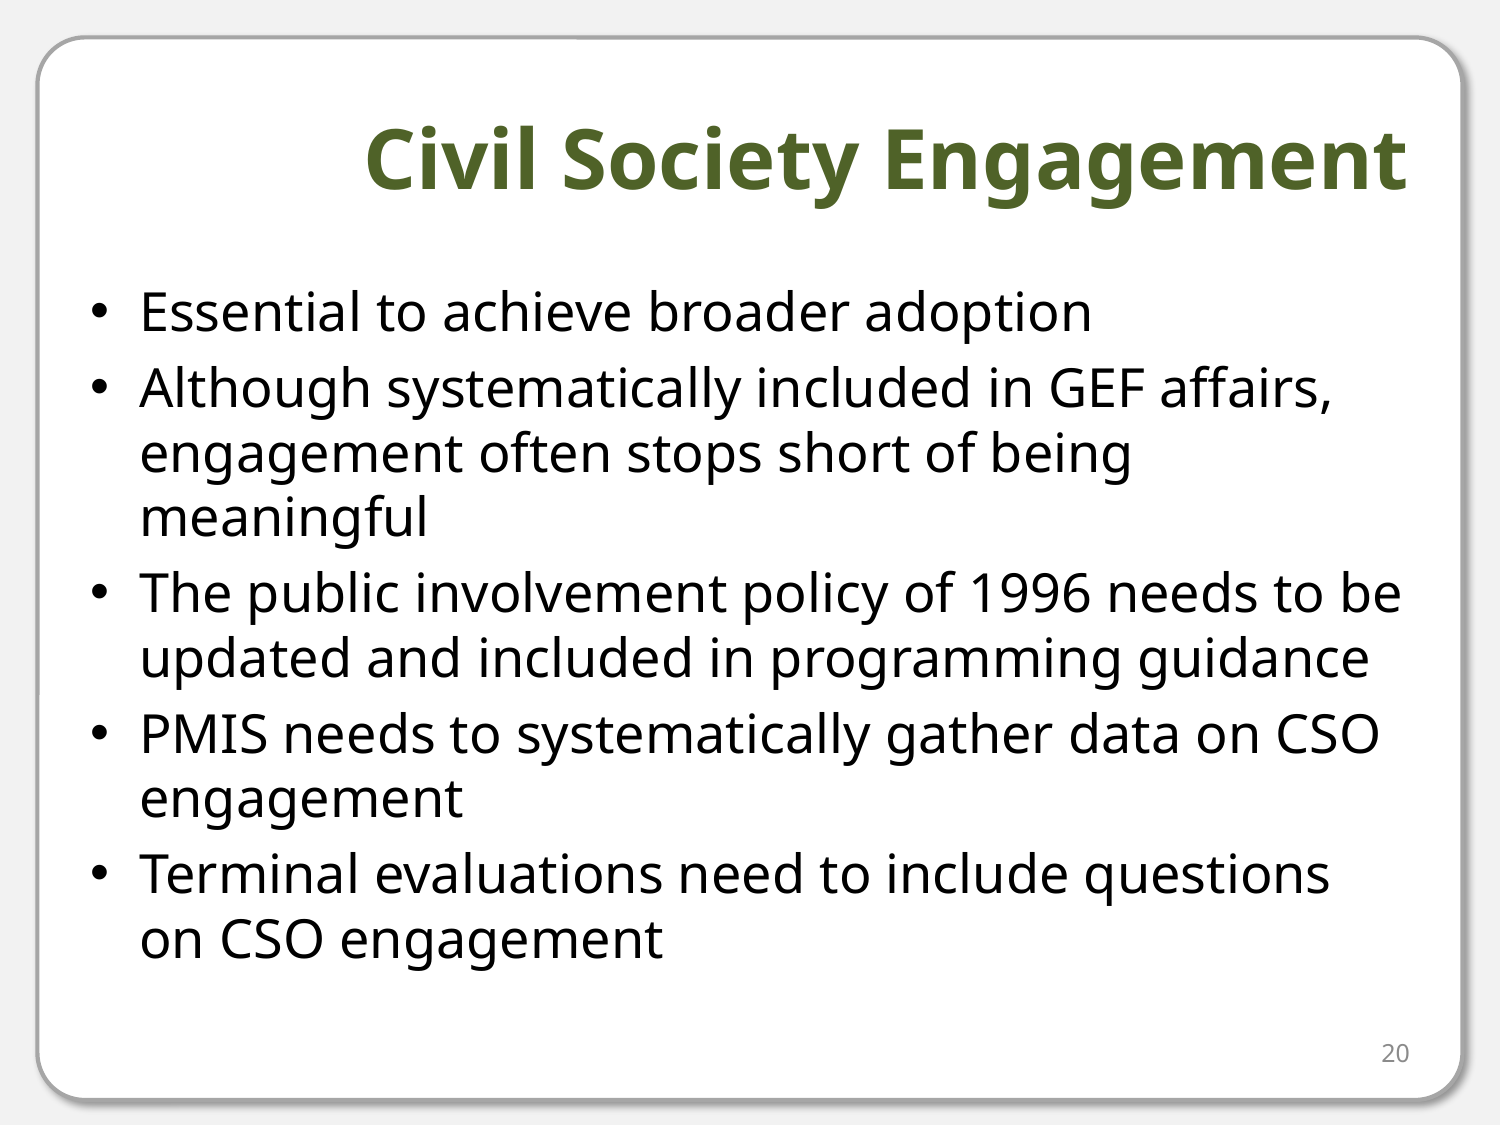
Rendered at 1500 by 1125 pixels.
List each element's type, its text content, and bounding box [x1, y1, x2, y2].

title Civil Society Engagement [75, 62, 1425, 250]
slide_number 20 [1074, 1025, 1425, 1085]
list Essential to achieve broader adoption Although systematically included in GEF affairs, engagement often stops short of being meaningful The public involvement policy of 1996 needs to be updated and included in programming guidance PMIS needs to systematically gather data on CSO engagement Terminal evaluations need to include questions on CSO engagement [75, 270, 1425, 1013]
